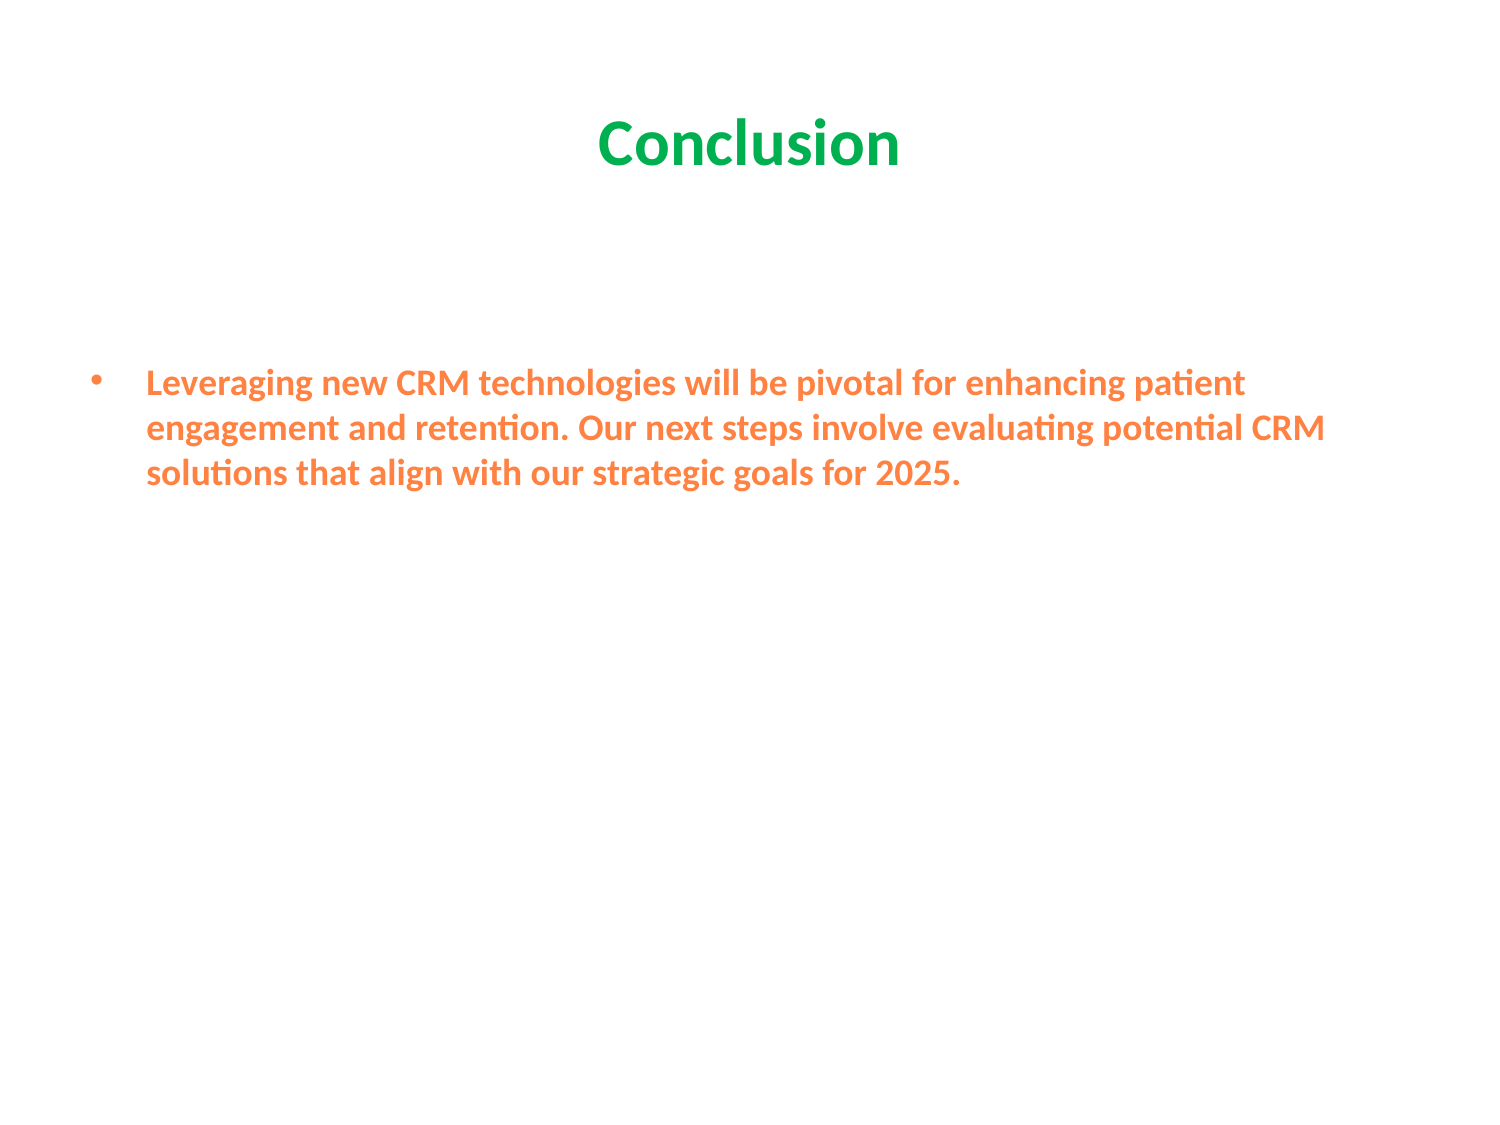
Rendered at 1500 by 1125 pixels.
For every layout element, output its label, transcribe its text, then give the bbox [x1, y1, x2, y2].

list Leveraging new CRM technologies will be pivotal for enhancing patient engagement and retention. Our next steps involve evaluating potential CRM solutions that align with our strategic goals for 2025. [75, 262, 1425, 1005]
title Conclusion [75, 45, 1425, 233]
